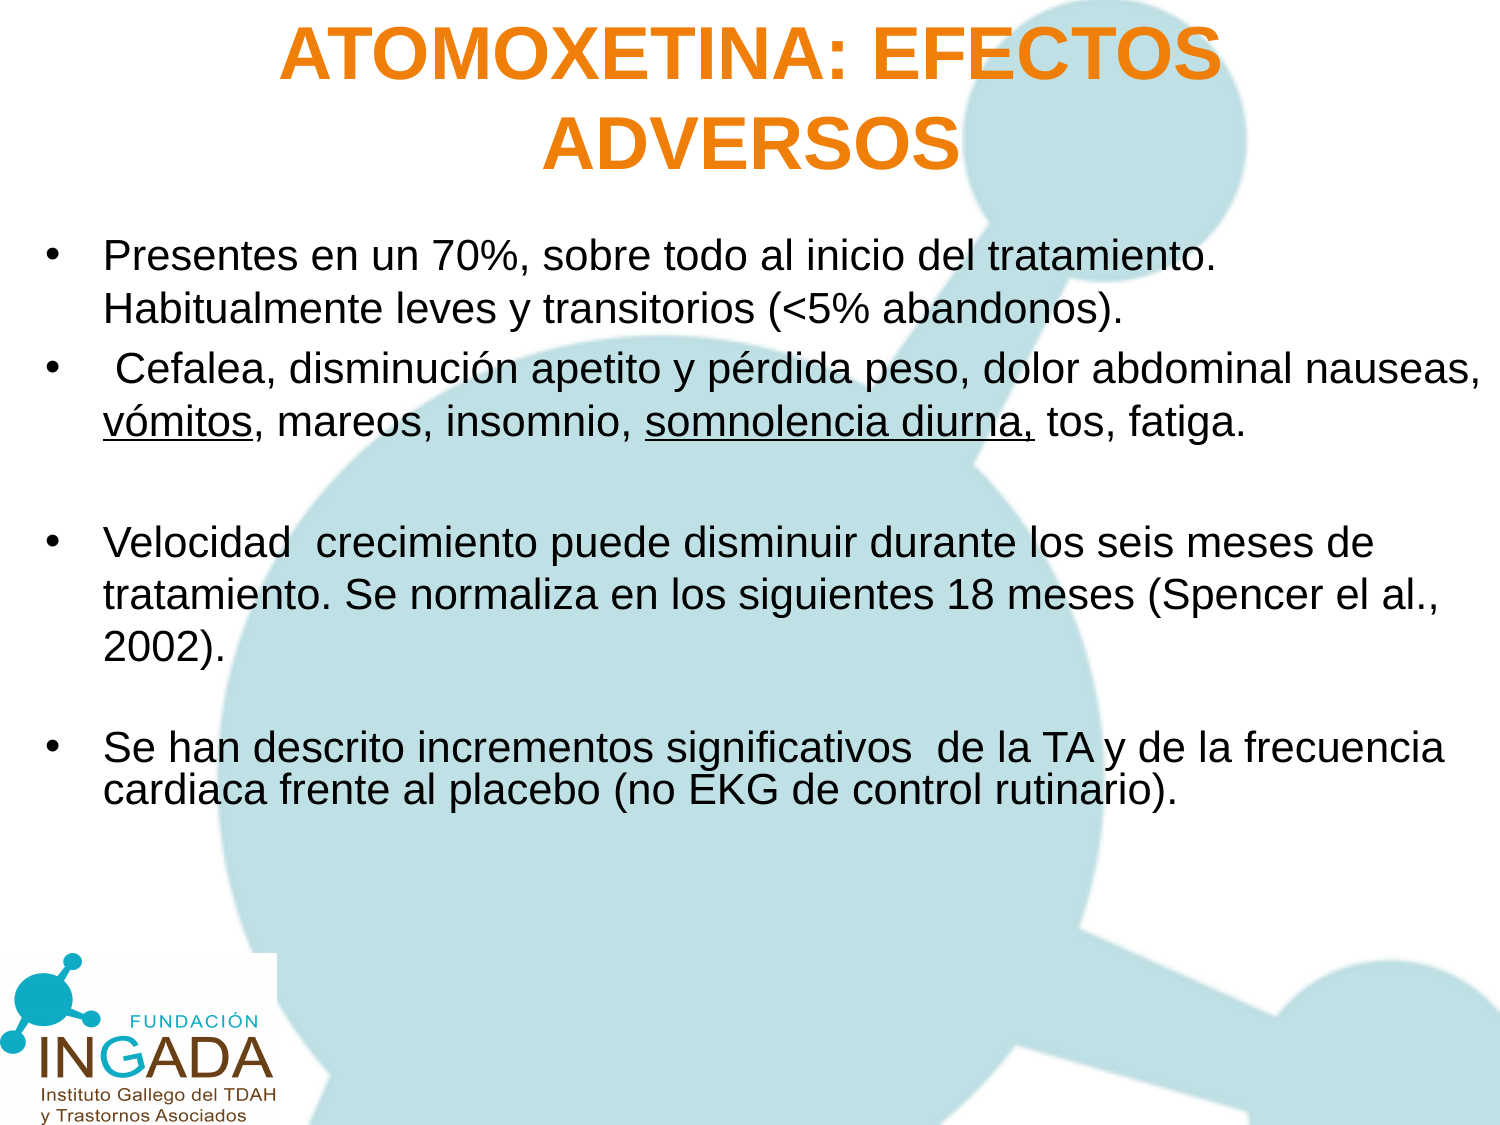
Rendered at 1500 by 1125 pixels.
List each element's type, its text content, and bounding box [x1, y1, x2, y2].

title ATOMOXETINA: EFECTOS ADVERSOS [76, 1, 1427, 189]
picture [0, 953, 277, 1125]
list Presentes en un 70%, sobre todo al inicio del tratamiento. Habitualmente leves y transitorios (<5% abandonos). Cefalea, disminución apetito y pérdida peso, dolor abdominal nauseas, vómitos, mareos, insomnio, somnolencia diurna, tos, fatiga. Velocidad crecimiento puede disminuir durante los seis meses de tratamiento. Se normaliza en los siguientes 18 meses (Spencer el al., 2002). Se han descrito incrementos significativos de la TA y de la frecuencia cardiaca frente al placebo (no EKG de control rutinario). [30, 219, 1500, 976]
